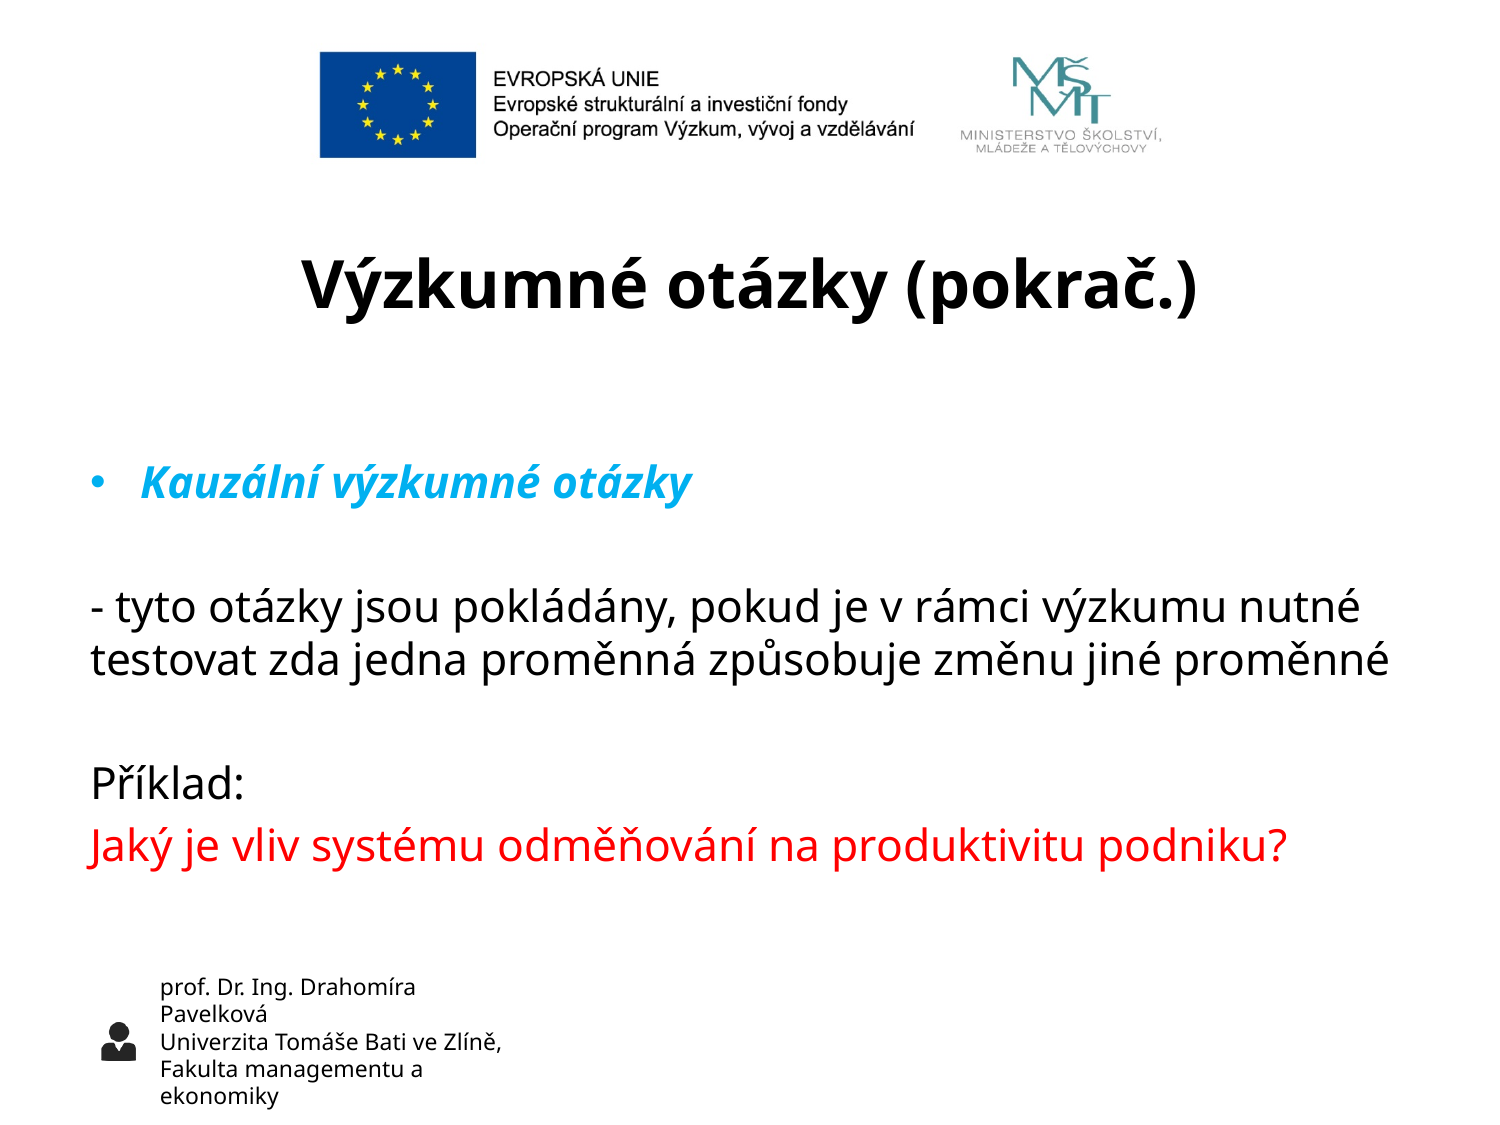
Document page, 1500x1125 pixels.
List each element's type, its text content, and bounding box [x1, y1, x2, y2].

picture [267, 0, 1213, 210]
title Výzkumné otázky (pokrač.) [75, 209, 1425, 354]
list Kauzální výzkumné otázky - tyto otázky jsou pokládány, pokud je v rámci výzkumu nutné testovat zda jedna proměnná způsobuje změnu jiné proměnné Příklad: Jaký je vliv systému odměňování na produktivitu podniku? [75, 385, 1425, 953]
footer prof. Dr. Ing. Drahomíra Pavelková Univerzita Tomáše Bati ve Zlíně, Fakulta managementu a ekonomiky [145, 999, 526, 1083]
picture [101, 1021, 136, 1062]
